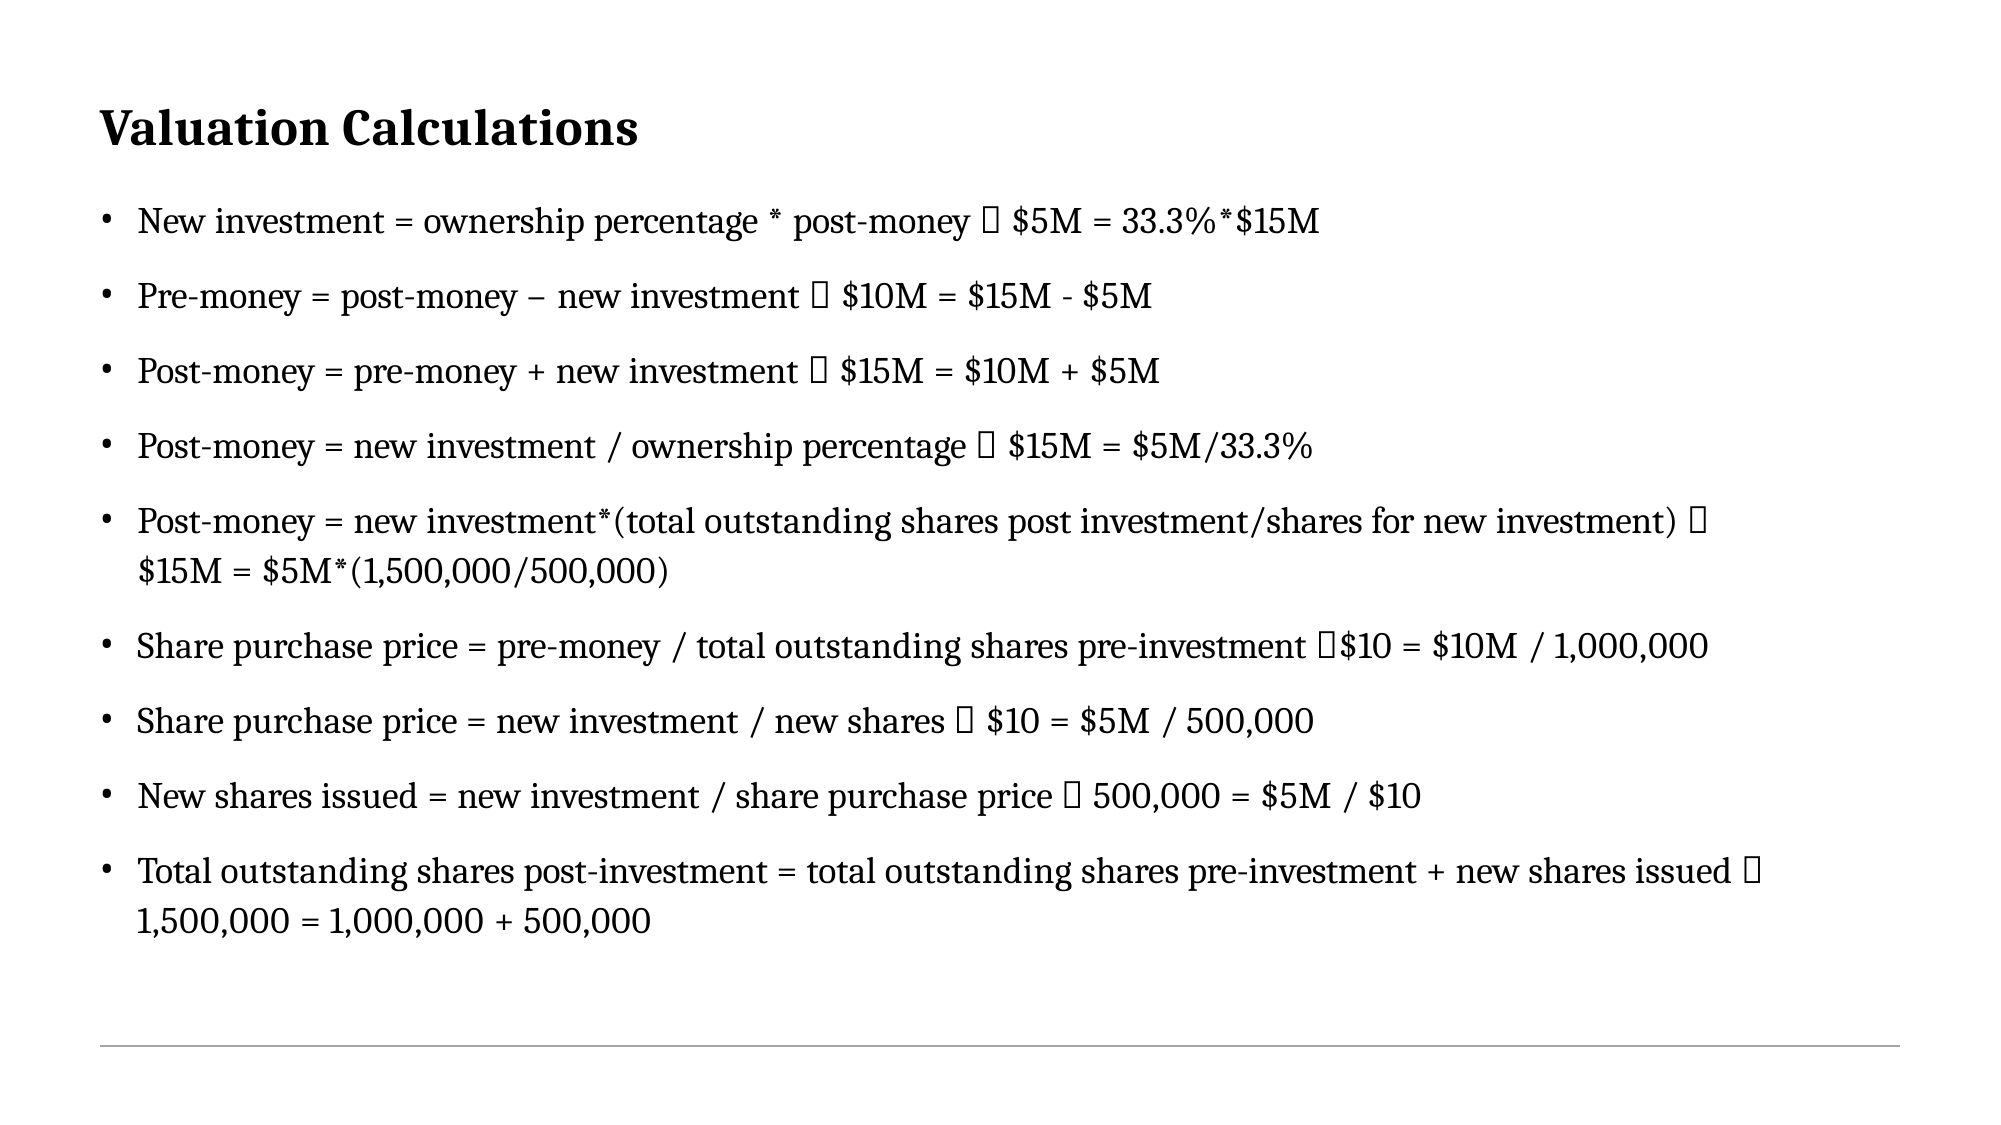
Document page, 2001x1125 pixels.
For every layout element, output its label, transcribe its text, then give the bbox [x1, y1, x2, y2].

text_box New investment = ownership percentage * post-money  $5M = 33.3%*$15M Pre-money = post-money – new investment  $10M = $15M - $5M Post-money = pre-money + new investment  $15M = $10M + $5M Post-money = new investment / ownership percentage  $15M = $5M/33.3% Post-money = new investment*(total outstanding shares post investment/shares for new investment)  $15M = $5M*(1,500,000/500,000) Share purchase price = pre-money / total outstanding shares pre-investment $10 = $10M / 1,000,000 Share purchase price = new investment / new shares  $10 = $5M / 500,000 New shares issued = new investment / share purchase price  500,000 = $5M / $10 Total outstanding shares post-investment = total outstanding shares pre-investment + new shares issued  1,500,000 = 1,000,000 + 500,000 [97, 193, 1866, 941]
title Valuation Calculations [97, 91, 657, 193]
